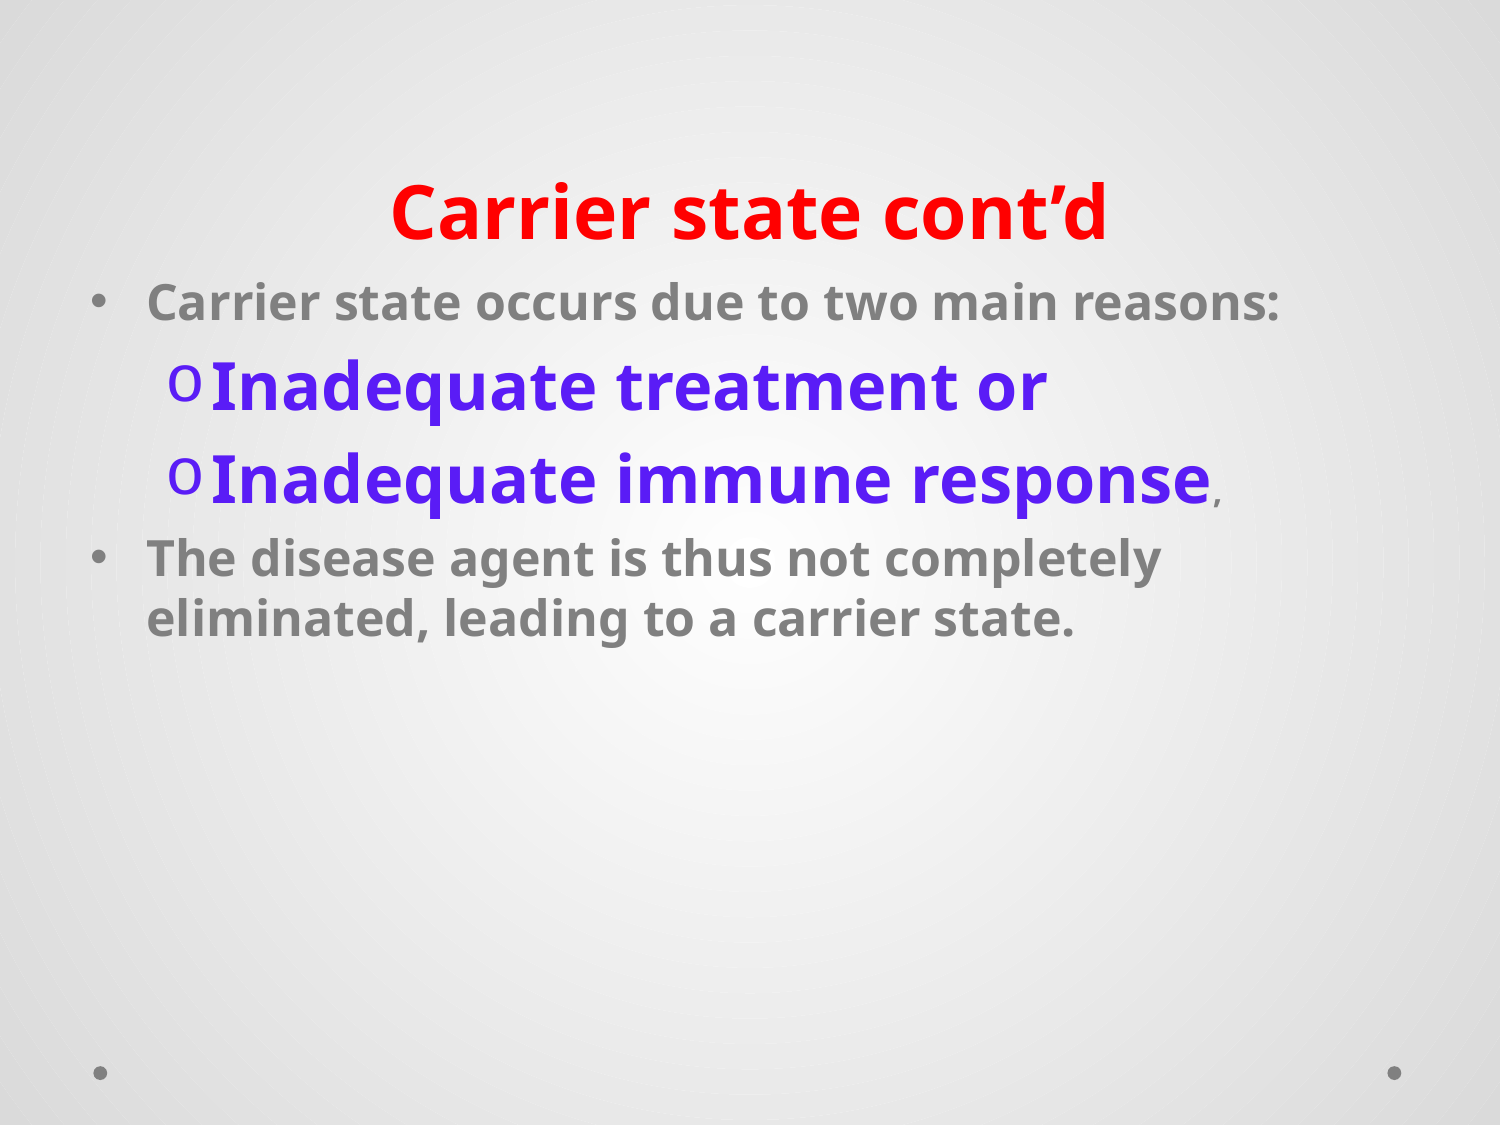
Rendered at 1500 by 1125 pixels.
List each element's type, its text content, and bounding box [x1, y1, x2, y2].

list Carrier state occurs due to two main reasons: Inadequate treatment or Inadequate immune response, The disease agent is thus not completely eliminated, leading to a carrier state. [75, 262, 1425, 1005]
title Carrier state cont’d [75, 0, 1425, 262]
